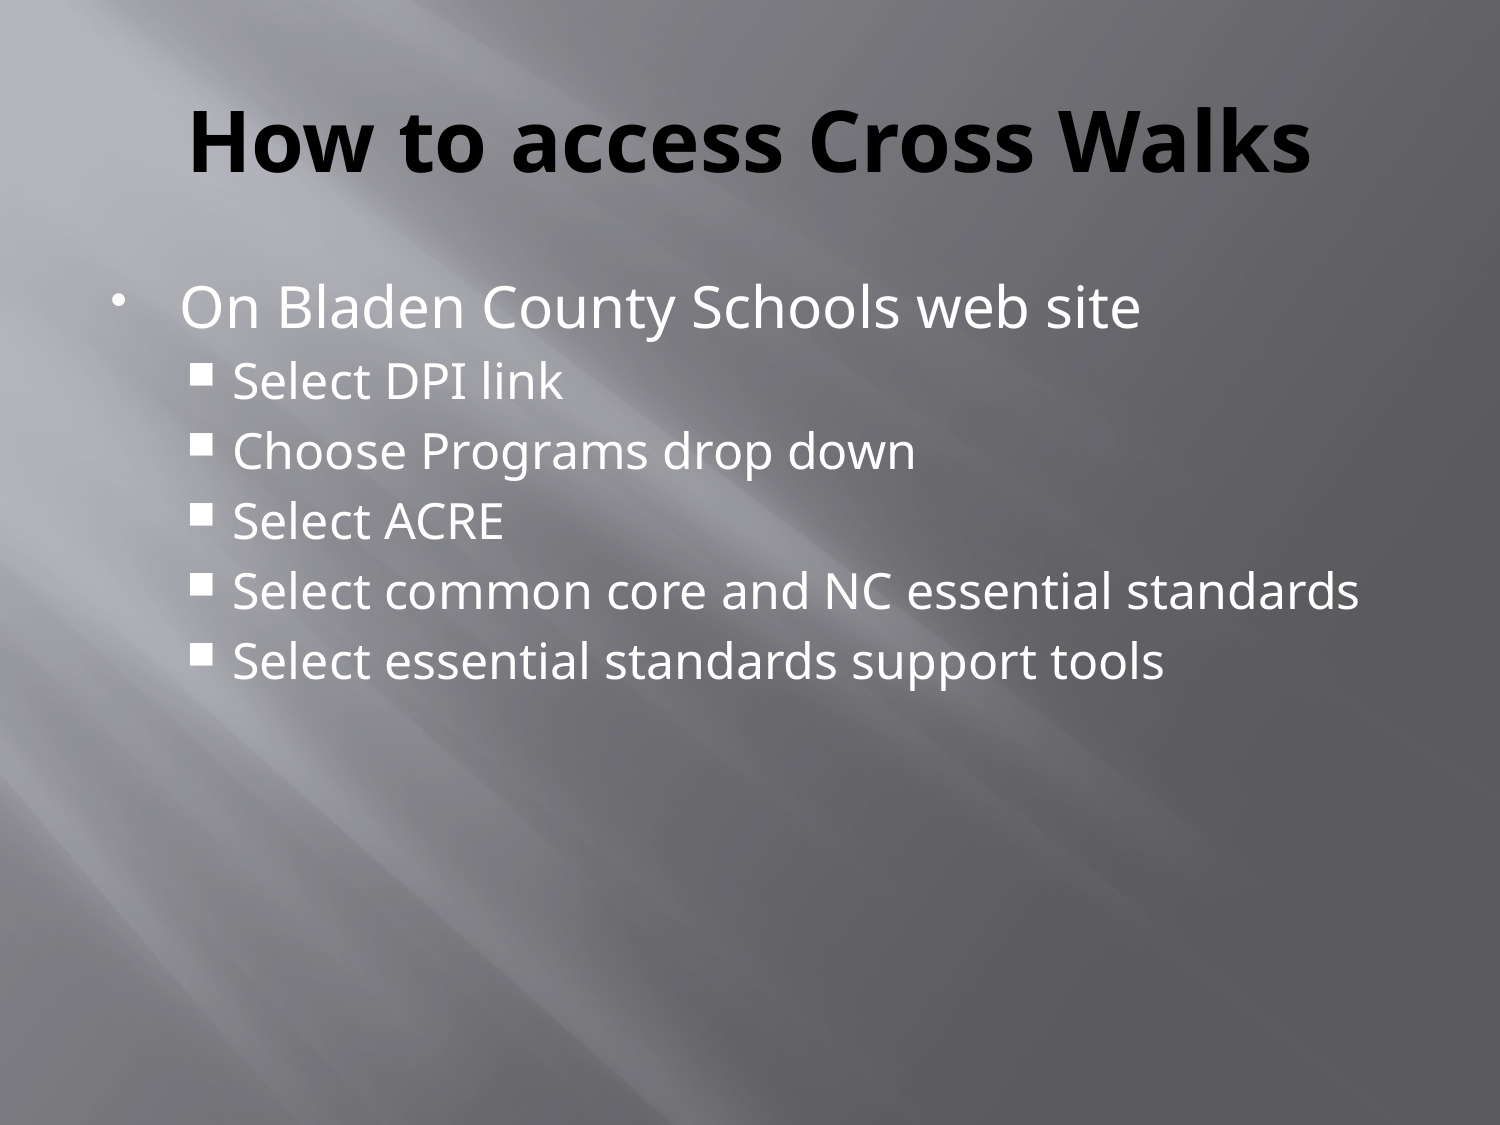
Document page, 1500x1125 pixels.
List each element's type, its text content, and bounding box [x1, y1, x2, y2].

title How to access Cross Walks [75, 45, 1425, 233]
list On Bladen County Schools web site Select DPI link Choose Programs drop down Select ACRE Select common core and NC essential standards Select essential standards support tools [75, 262, 1425, 1035]
